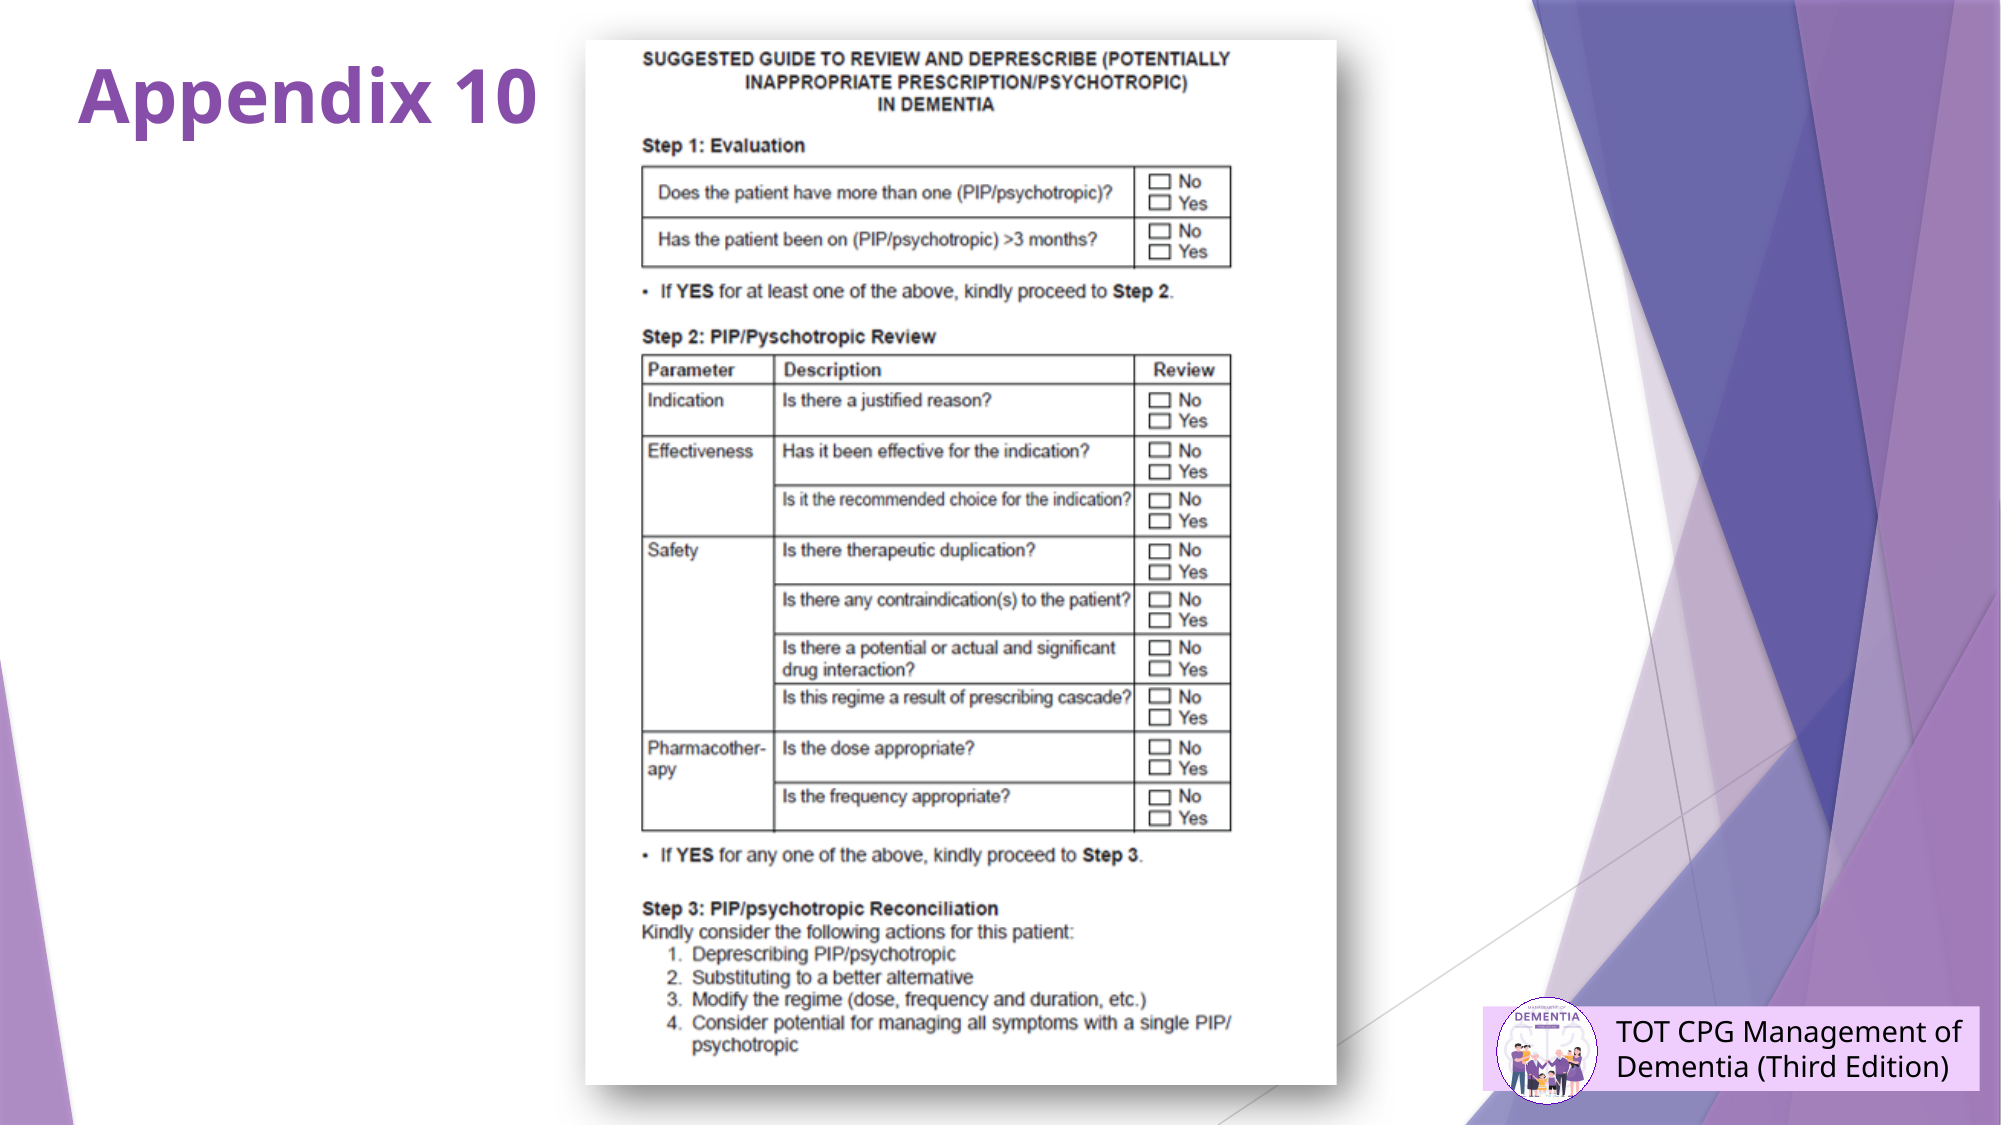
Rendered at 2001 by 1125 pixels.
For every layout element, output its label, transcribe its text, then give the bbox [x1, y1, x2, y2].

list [584, 39, 1338, 1085]
text_box Appendix 10 [64, 40, 583, 146]
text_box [1482, 996, 1981, 1105]
